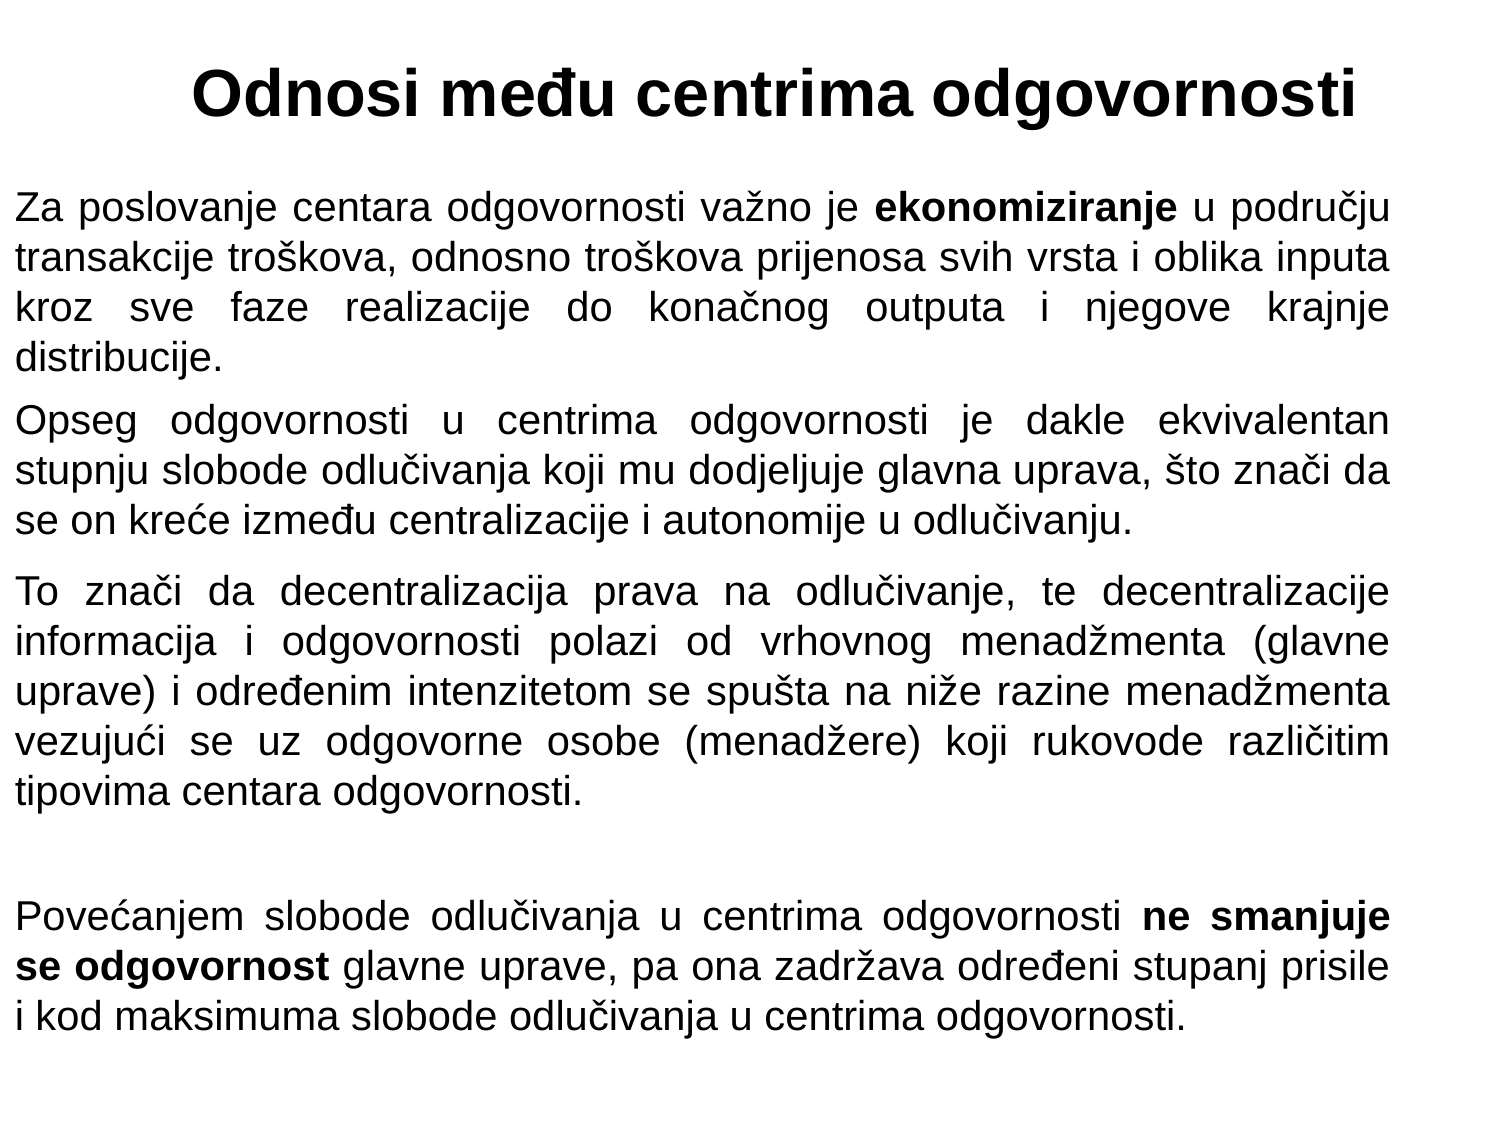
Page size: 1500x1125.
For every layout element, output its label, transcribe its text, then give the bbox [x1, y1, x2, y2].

list Odnosi među centrima odgovornosti [100, 42, 1451, 185]
text_box Opseg odgovornosti u centrima odgovornosti je dakle ekvivalentan stupnju slobode odlučivanja koji mu dodjeljuje glavna uprava, što znači da se on kreće između centralizacije i autonomije u odlučivanju. To znači da decentralizacija prava na odlučivanje, te decentralizacije informacija i odgovornosti polazi od vrhovnog menadžmenta (glavne uprave) i određenim intenzitetom se spušta na niže razine menadžmenta vezujući se uz odgovorne osobe (menadžere) koji rukovode različitim tipovima centara odgovornosti. [0, 385, 1406, 822]
text_box Za poslovanje centara odgovornosti važno je ekonomiziranje u području transakcije troškova, odnosno troškova prijenosa svih vrsta i oblika inputa kroz sve faze realizacije do konačnog outputa i njegove krajnje distribucije. [0, 172, 1406, 385]
text_box Povećanjem slobode odlučivanja u centrima odgovornosti ne smanjuje se odgovornost glavne uprave, pa ona zadržava određeni stupanj prisile i kod maksimuma slobode odlučivanja u centrima odgovornosti. [0, 881, 1406, 1047]
